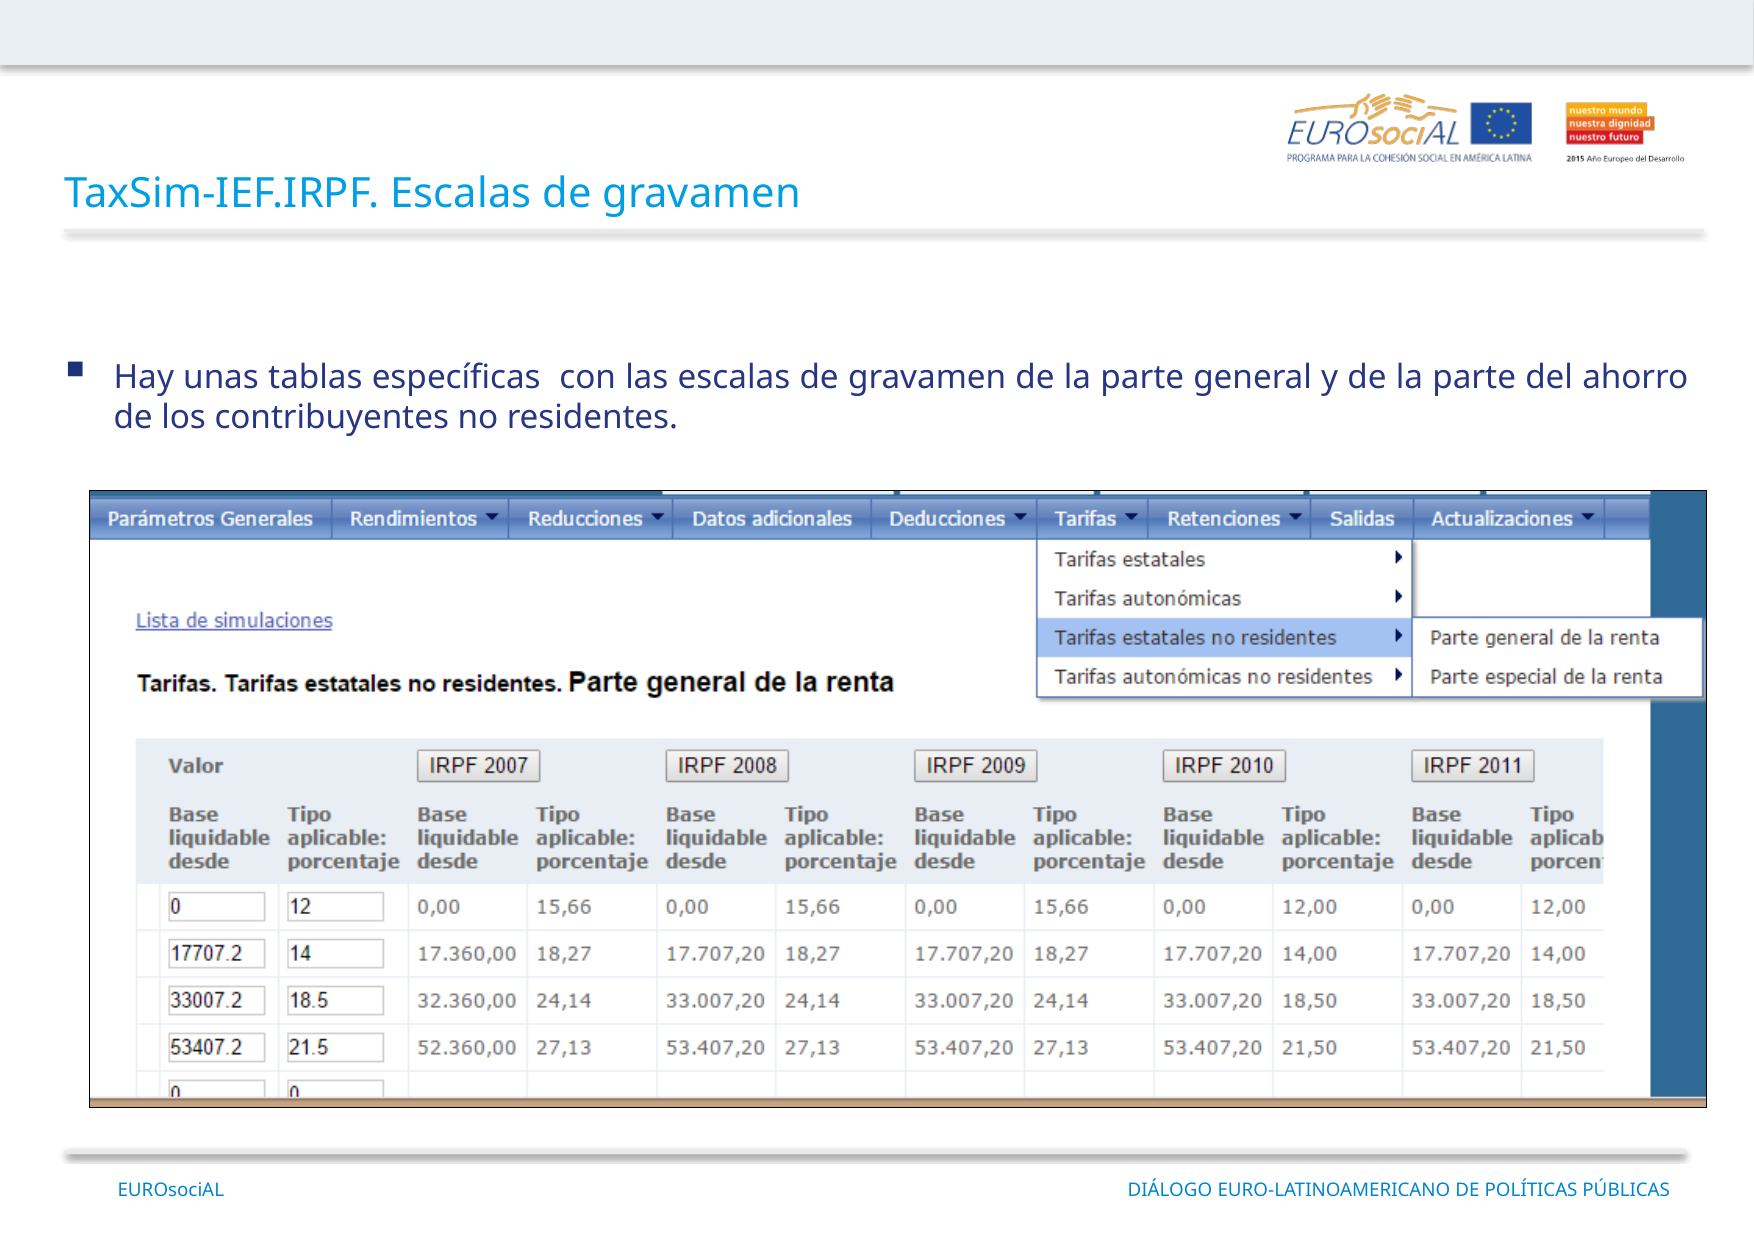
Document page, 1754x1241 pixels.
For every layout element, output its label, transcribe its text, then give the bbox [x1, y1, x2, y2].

text_box TaxSim-IEF.IRPF. Escalas de gravamen [49, 158, 1628, 233]
picture [88, 490, 1707, 1108]
picture [1278, 88, 1692, 173]
text_box Hay unas tablas específicas con las escalas de gravamen de la parte general y de la parte del ahorro de los contribuyentes no residentes. [64, 289, 1692, 455]
